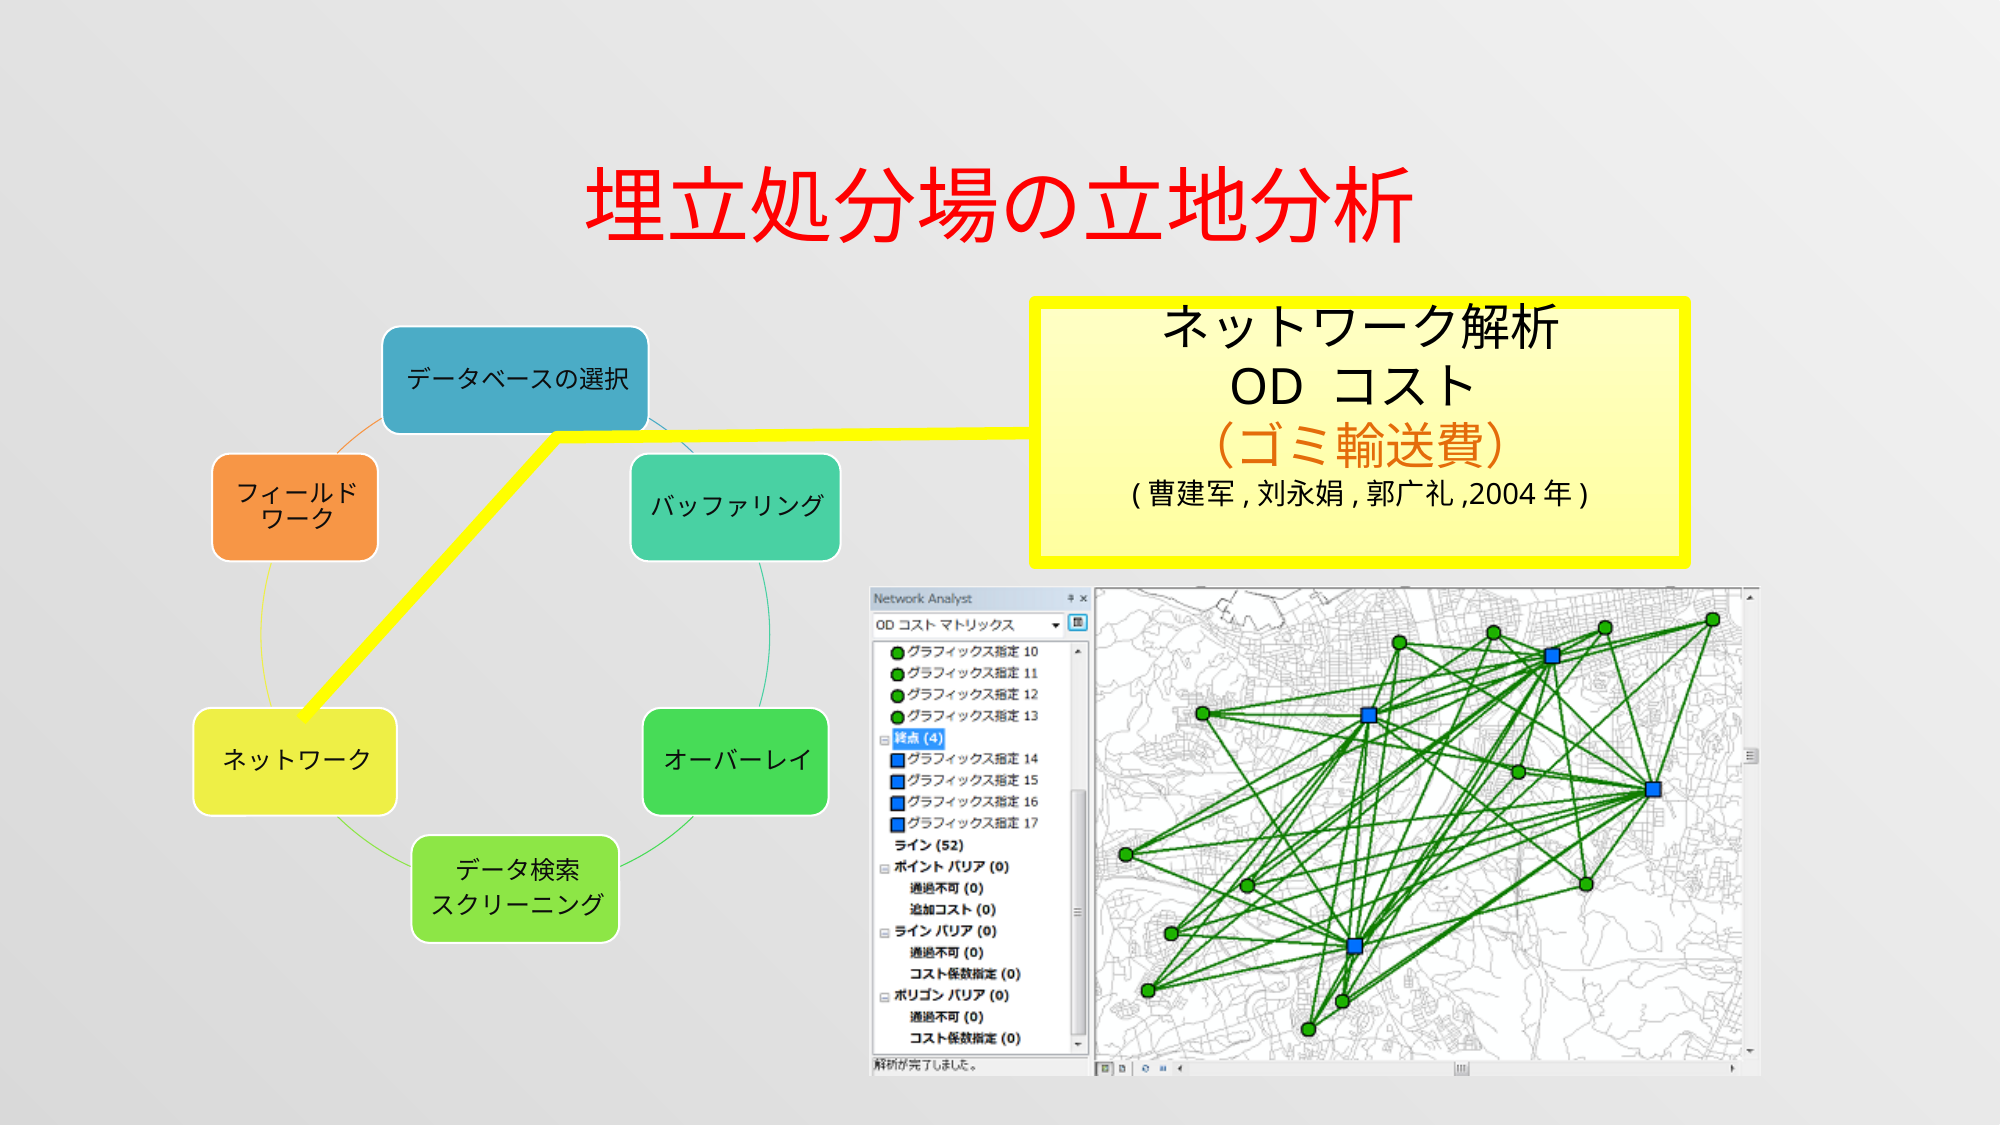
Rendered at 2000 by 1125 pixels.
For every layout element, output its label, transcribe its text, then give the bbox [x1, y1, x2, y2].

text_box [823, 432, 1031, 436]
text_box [211, 326, 823, 944]
text_box ネットワーク解析 OD コスト （ゴミ輸送費） (曹建军,刘永娟,郭广礼,2004年) [1034, 302, 1686, 563]
title 埋立処分場の立地分析 [199, 45, 1800, 263]
picture [869, 586, 1761, 1076]
